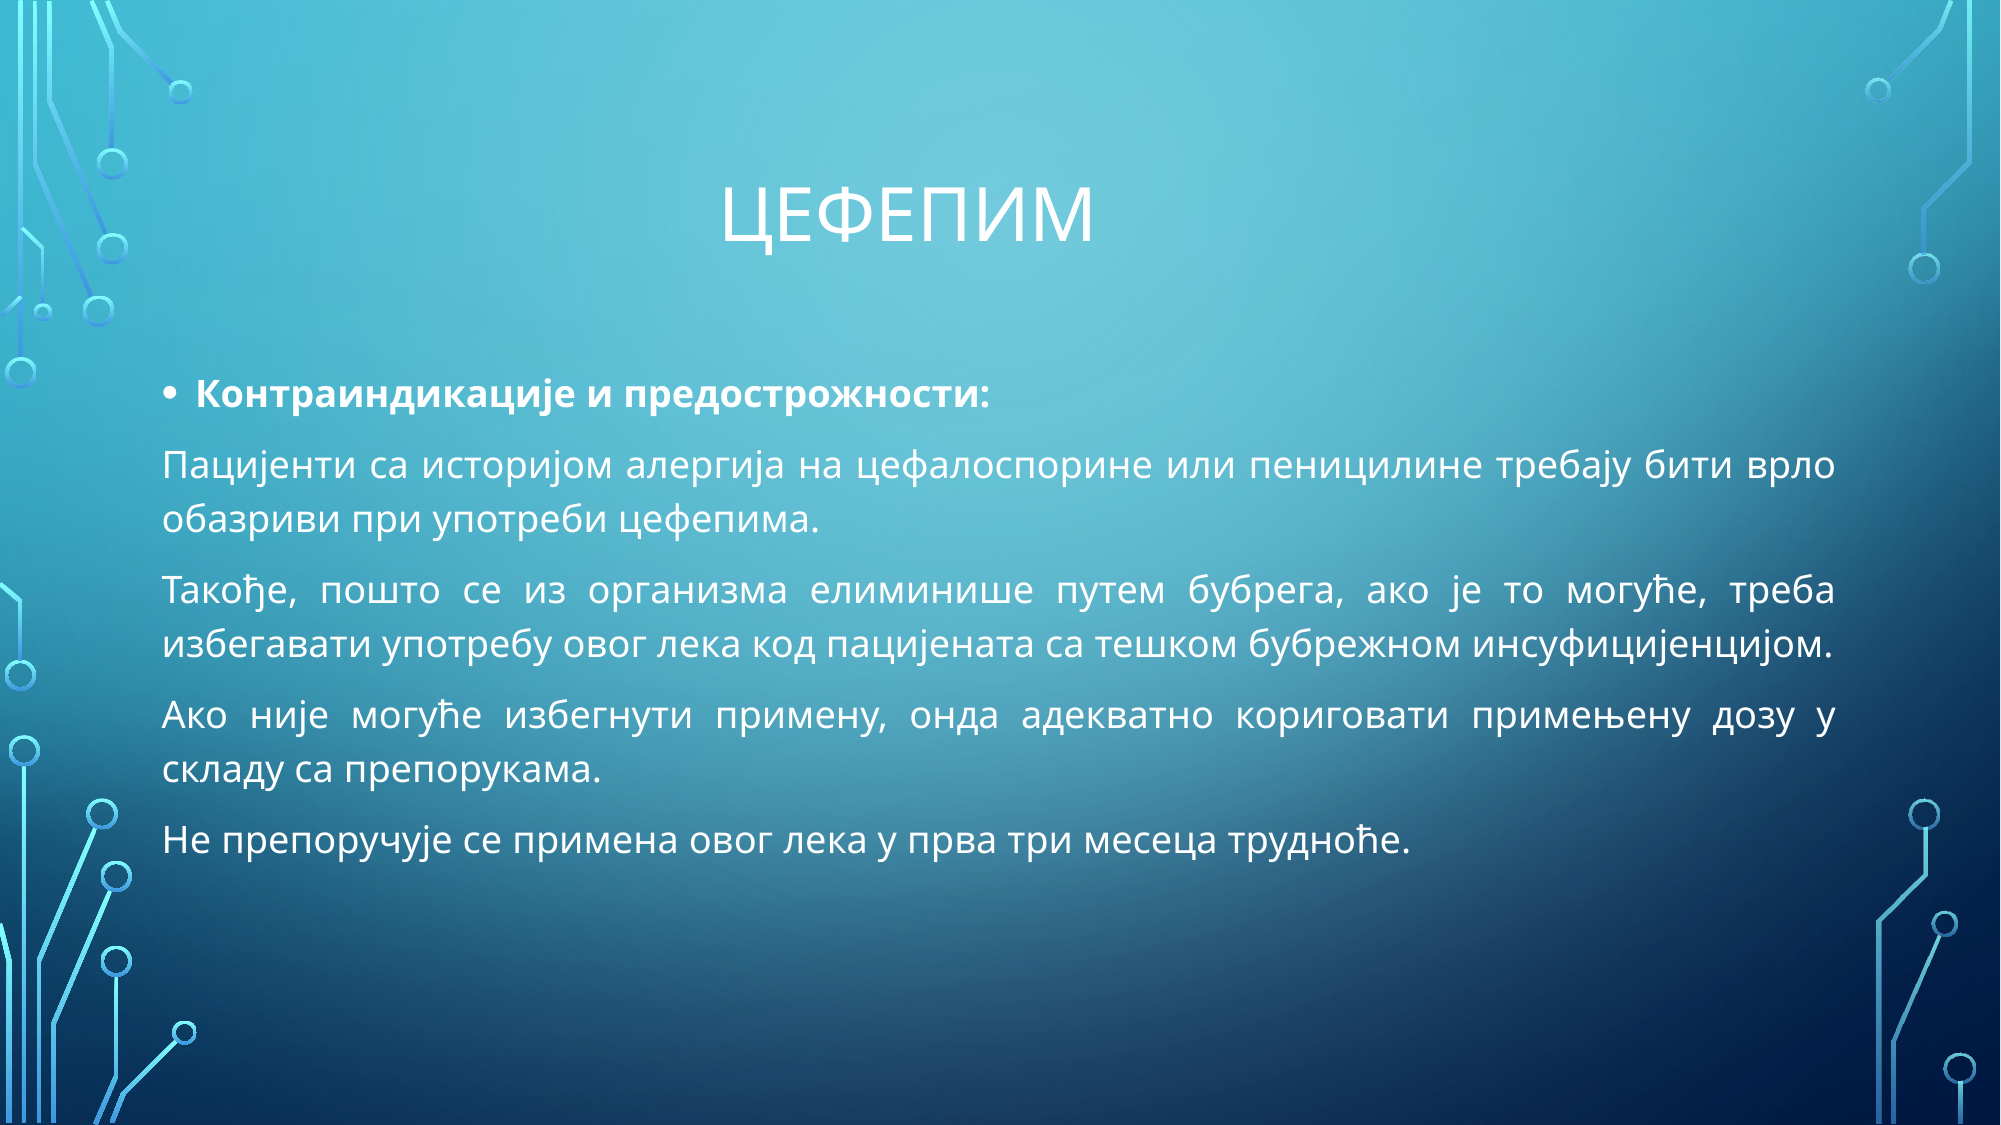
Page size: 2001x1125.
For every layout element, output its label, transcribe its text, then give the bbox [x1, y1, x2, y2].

list Контраиндикације и предострожности: Пацијенти са историјом алергија на цефалоспорине или пеницилине требају бити врло обазриви при употреби цефепима. Такође, пошто се из организма елиминише путем бубрега, ако је то могуће, треба избегавати употребу овог лека код пацијената са тешком бубрежном инсуфицијенцијом. Ако није могуће избегнути примену, онда адекватно кориговати примењену дозу у складу са препорукама. Не препоручује се примена овог лека у прва три месеца трудноће. [146, 353, 1854, 914]
title Цефепим [189, 159, 1627, 276]
